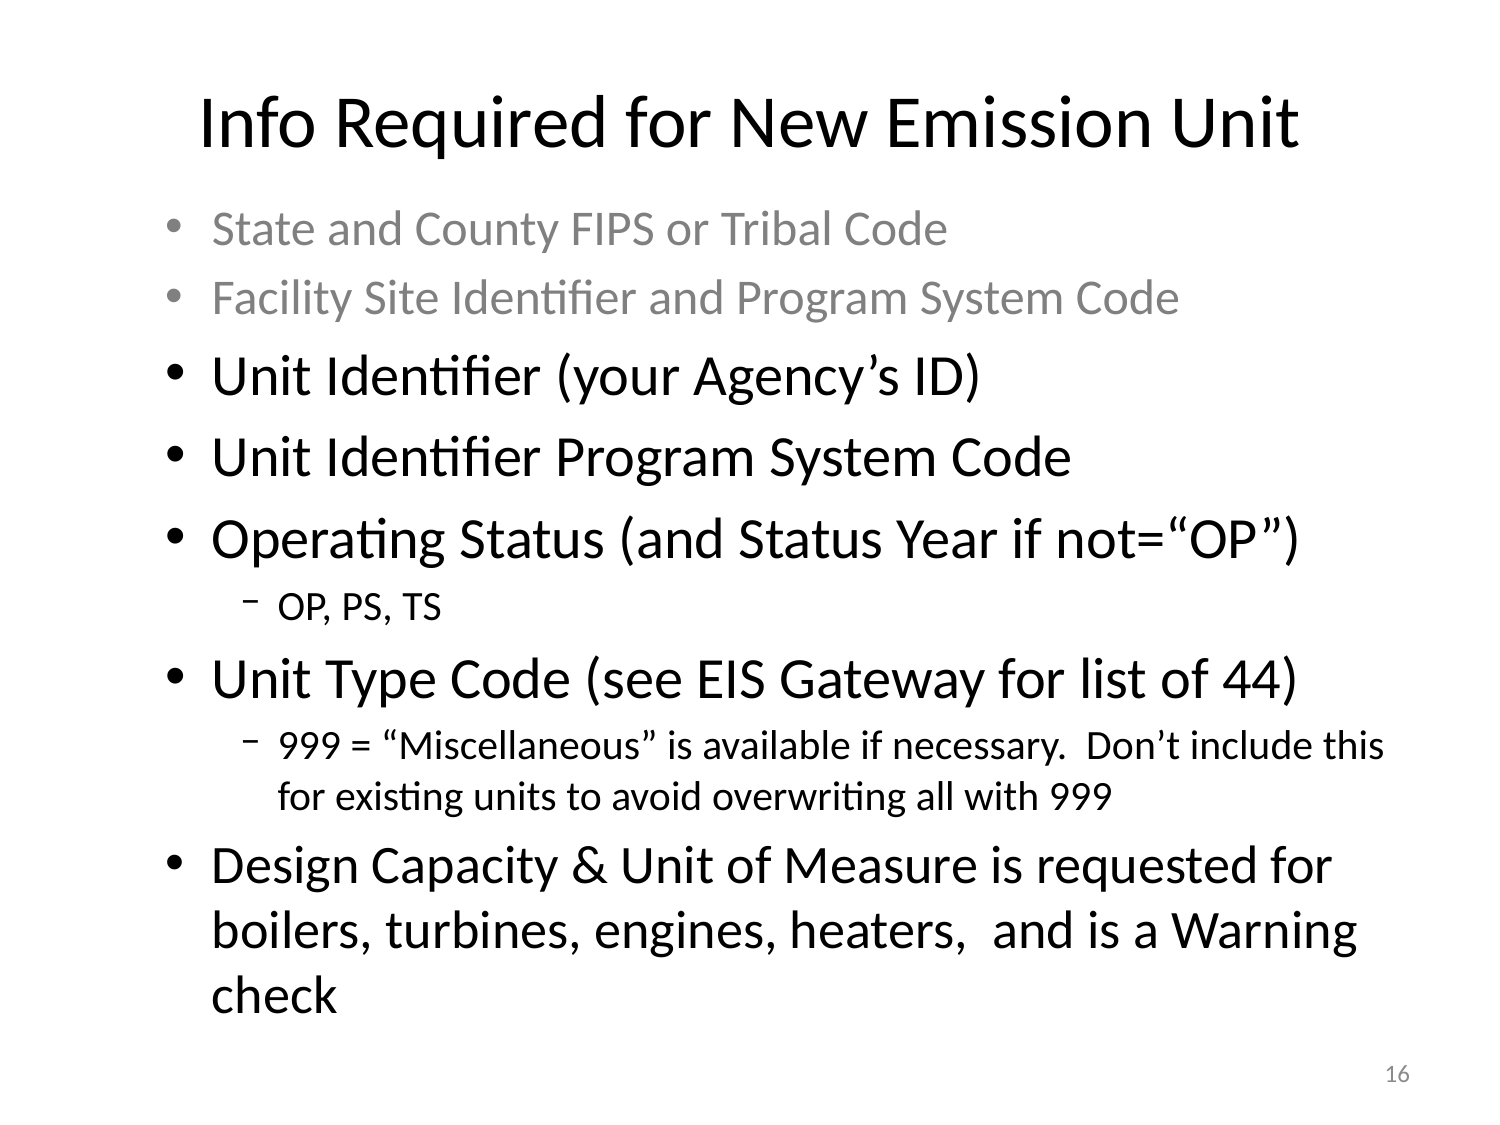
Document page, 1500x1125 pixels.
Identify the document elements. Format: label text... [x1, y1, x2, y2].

slide_number 16 [1074, 1042, 1425, 1103]
title Info Required for New Emission Unit [75, 45, 1425, 187]
list State and County FIPS or Tribal Code Facility Site Identifier and Program System Code Unit Identifier (your Agency’s ID) Unit Identifier Program System Code Operating Status (and Status Year if not=“OP”) OP, PS, TS Unit Type Code (see EIS Gateway for list of 44) 999 = “Miscellaneous” is available if necessary. Don’t include this for existing units to avoid overwriting all with 999 Design Capacity & Unit of Measure is requested for boilers, turbines, engines, heaters, and is a Warning check [75, 187, 1425, 1013]
